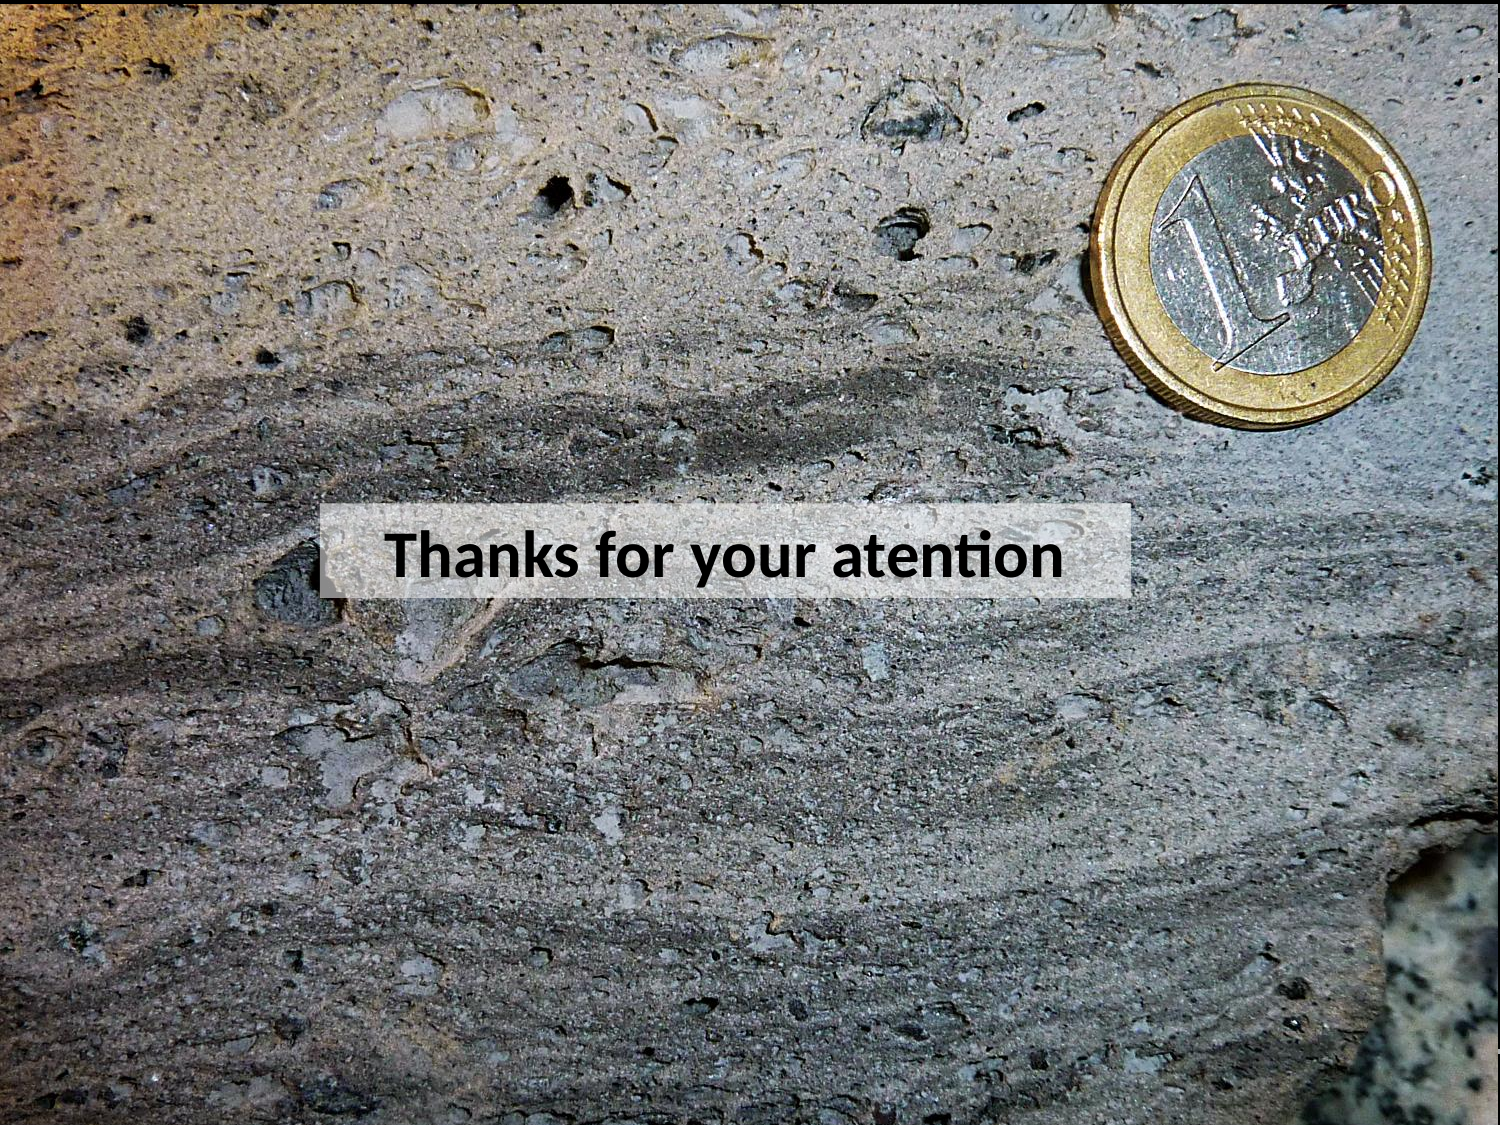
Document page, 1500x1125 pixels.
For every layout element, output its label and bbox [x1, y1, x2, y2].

text_box [0, 0, 1500, 4]
picture [0, 4, 1499, 1125]
